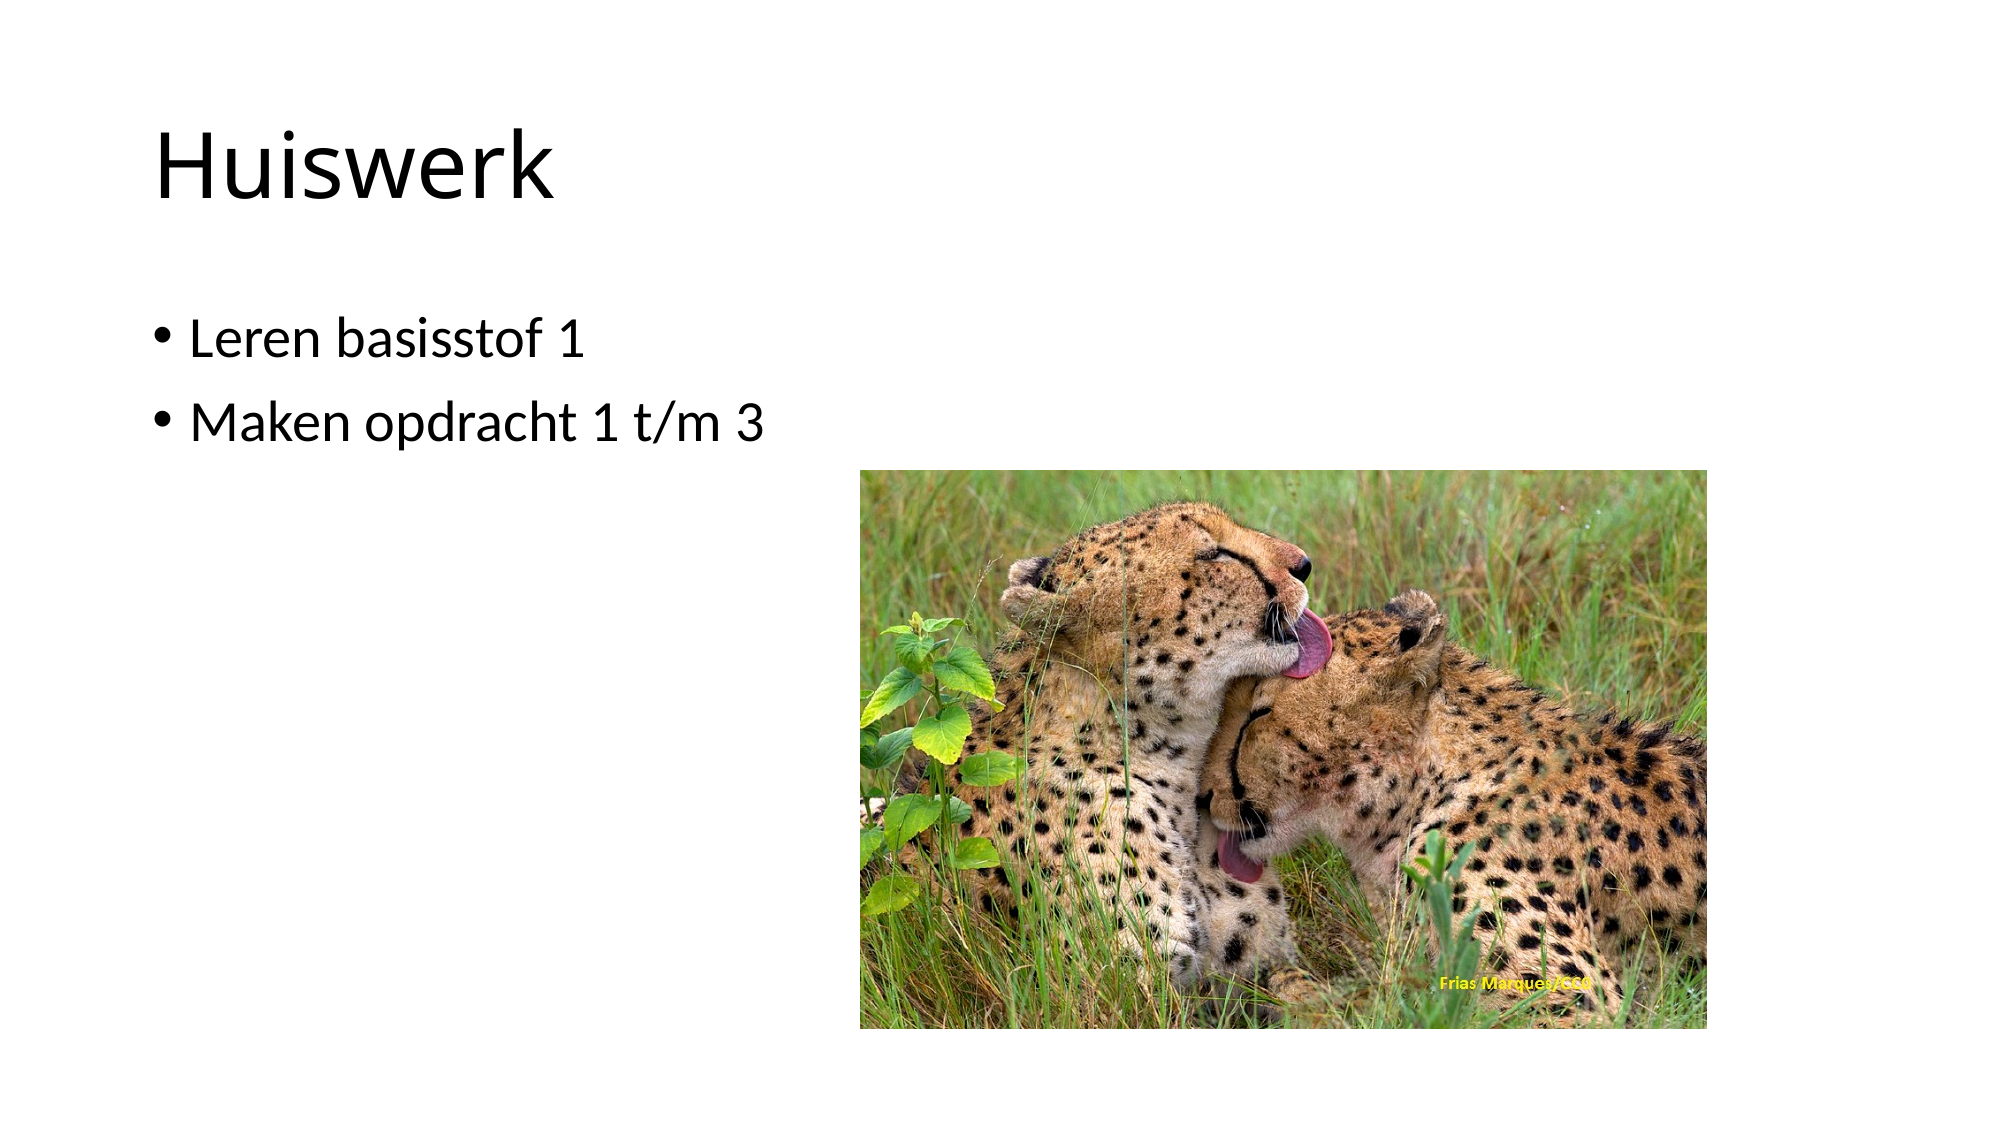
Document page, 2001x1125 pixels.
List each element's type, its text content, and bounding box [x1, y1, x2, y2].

picture [860, 470, 1707, 1029]
list Leren basisstof 1 Maken opdracht 1 t/m 3 [137, 299, 1863, 1014]
title Huiswerk [137, 59, 1863, 278]
